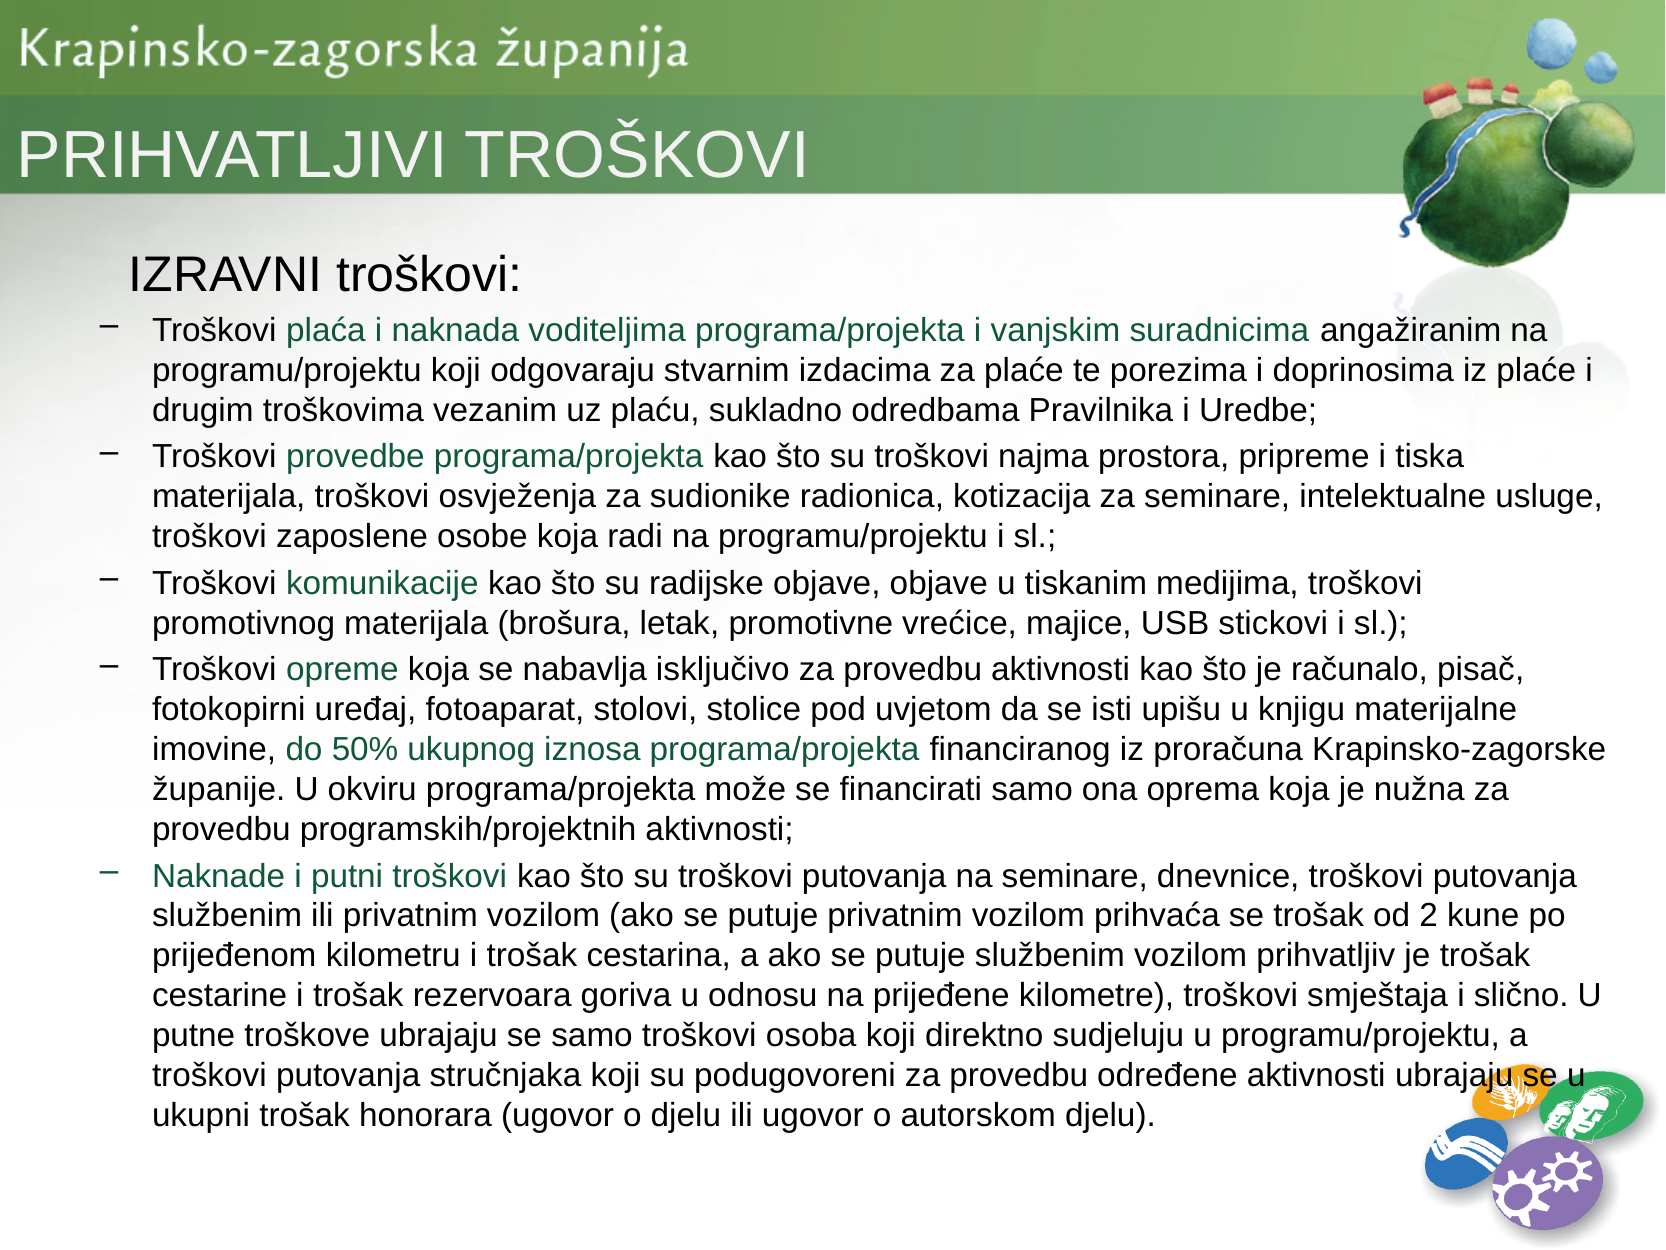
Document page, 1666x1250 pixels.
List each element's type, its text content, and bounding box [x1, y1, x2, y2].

list PRIHVATLJIVI TROŠKOVI IZRAVNI troškovi: Troškovi plaća i naknada voditeljima programa/projekta i vanjskim suradnicima angažiranim na programu/projektu koji odgovaraju stvarnim izdacima za plaće te porezima i doprinosima iz plaće i drugim troškovima vezanim uz plaću, sukladno odredbama Pravilnika i Uredbe; Troškovi provedbe programa/projekta kao što su troškovi najma prostora, pripreme i tiska materijala, troškovi osvježenja za sudionike radionica, kotizacija za seminare, intelektualne usluge, troškovi zaposlene osobe koja radi na programu/projektu i sl.; Troškovi komunikacije kao što su radijske objave, objave u tiskanim medijima, troškovi promotivnog materijala (brošura, letak, promotivne vrećice, majice, USB stickovi i sl.); Troškovi opreme koja se nabavlja isključivo za provedbu aktivnosti kao što je računalo, pisač, fotokopirni uređaj, fotoaparat, stolovi, stolice pod uvjetom da se isti upišu u knjigu materijalne imovine, do 50% ukupnog iznosa programa/projekta financiranog iz proračuna Krapinsko-zagorske županije. U okviru programa/projekta može se financirati samo ona oprema koja je nužna za provedbu programskih/projektnih aktivnosti; Naknade i putni troškovi kao što su troškovi putovanja na seminare, dnevnice, troškovi putovanja službenim ili privatnim vozilom (ako se putuje privatnim vozilom prihvaća se trošak od 2 kune po prijeđenom kilometru i trošak cestarina, a ako se putuje službenim vozilom prihvatljiv je trošak cestarine i trošak rezervoara goriva u odnosu na prijeđene kilometre), troškovi smještaja i slično. U putne troškove ubrajaju se samo troškovi osoba koji direktno sudjeluju u programu/projektu, a troškovi putovanja stručnjaka koji su podugovoreni za provedbu određene aktivnosti ubrajaju se u ukupni trošak honorara (ugovor o djelu ili ugovor o autorskom djelu). [0, 102, 1632, 1220]
picture [0, 0, 1666, 1250]
